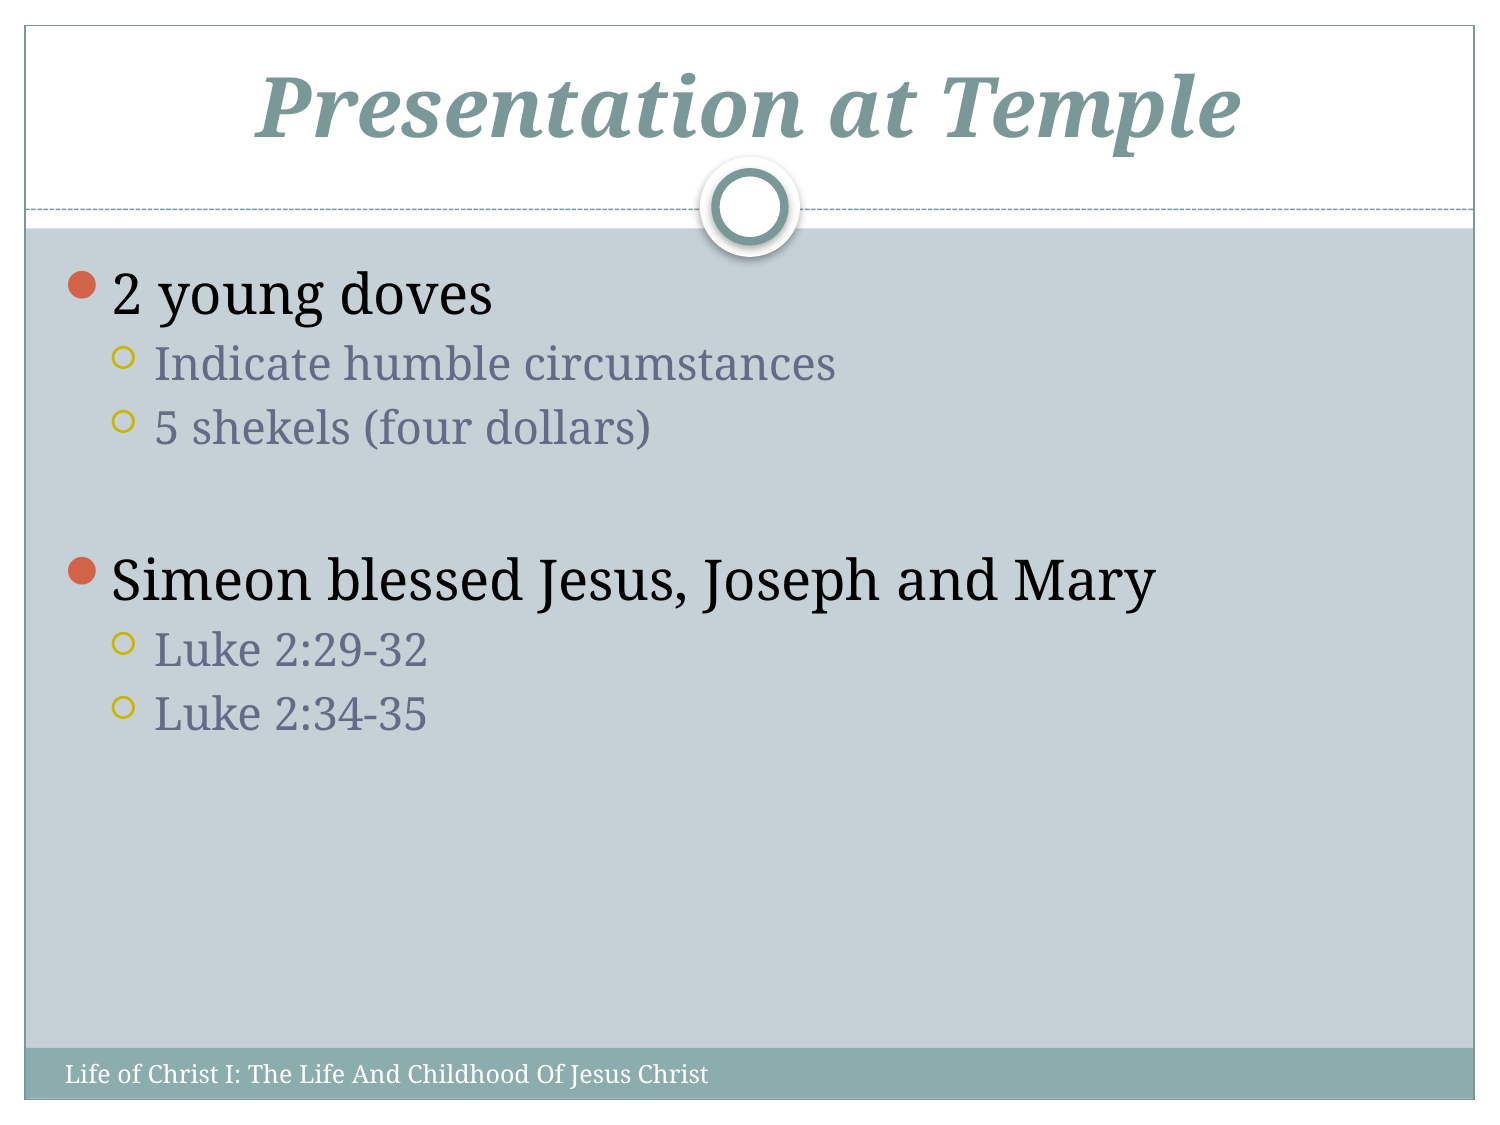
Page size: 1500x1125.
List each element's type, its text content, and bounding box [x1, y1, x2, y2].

list 2 young doves Indicate humble circumstances 5 shekels (four dollars) Simeon blessed Jesus, Joseph and Mary Luke 2:29-32 Luke 2:34-35 [49, 250, 1445, 1001]
title Presentation at Temple [49, 37, 1450, 162]
footer Life of Christ I: The Life And Childhood Of Jesus Christ [50, 1051, 866, 1112]
